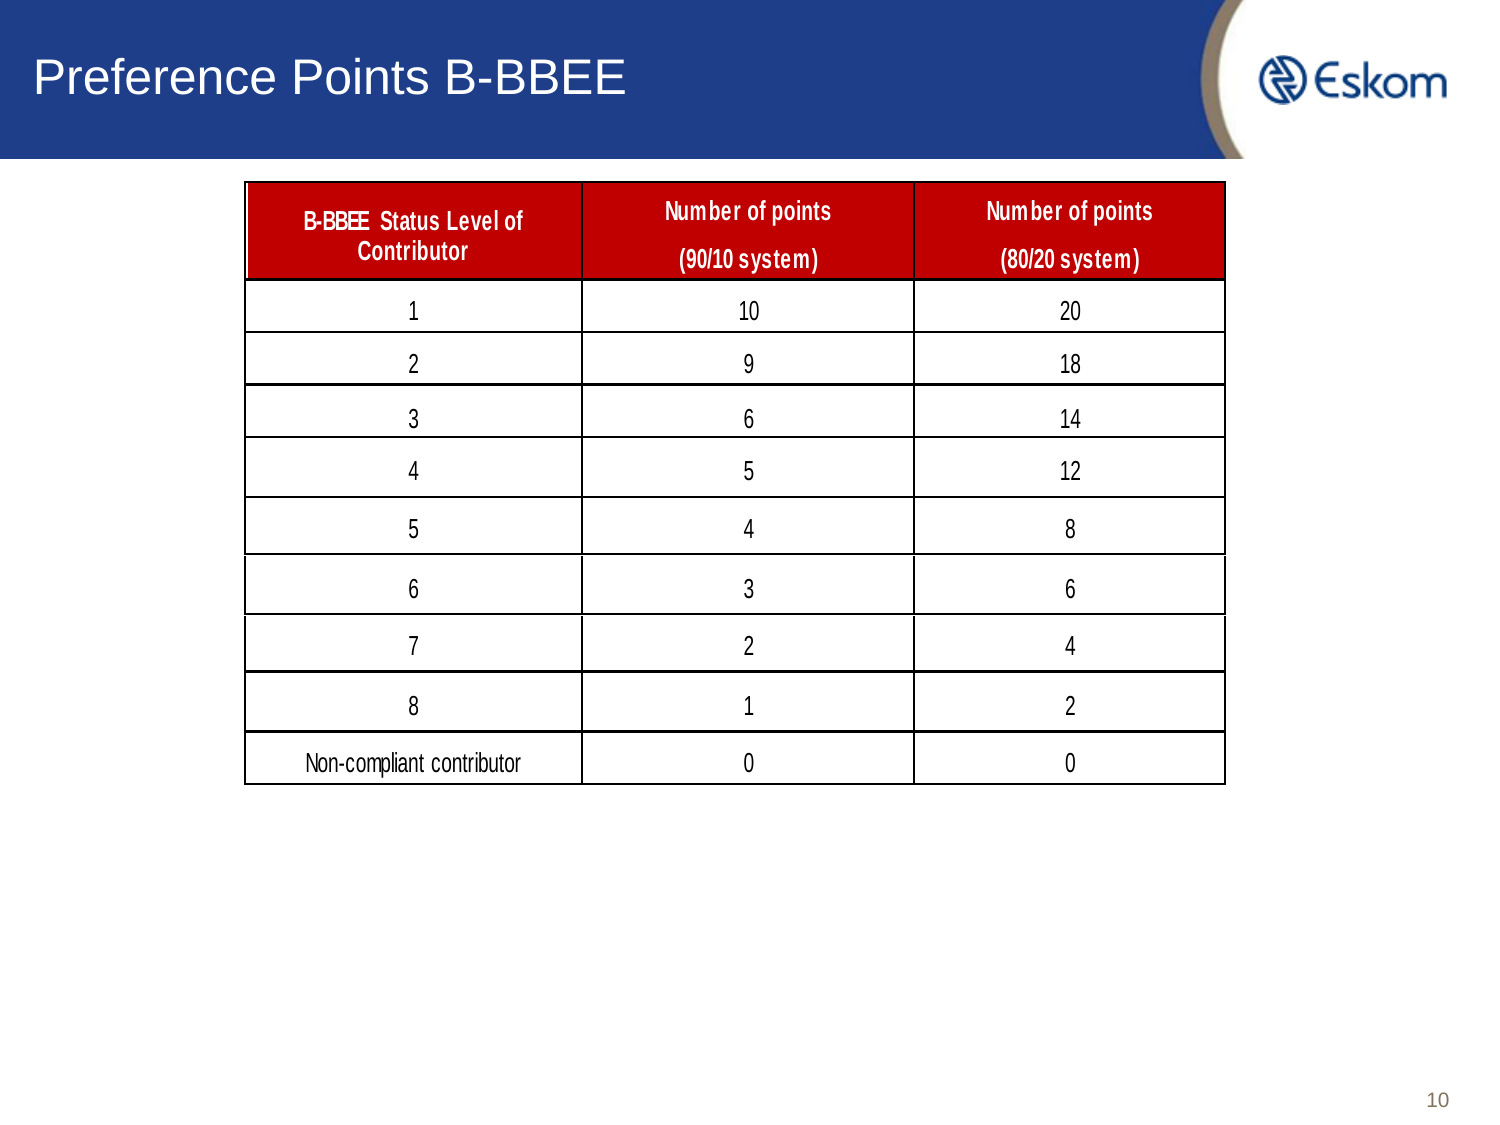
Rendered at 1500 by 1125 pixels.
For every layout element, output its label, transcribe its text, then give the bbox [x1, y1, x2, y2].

picture [1257, 55, 1450, 105]
title Preference Points B-BBEE [32, 53, 1179, 106]
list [147, 180, 1228, 872]
slide_number 10 [1178, 1086, 1450, 1113]
picture [0, 0, 1246, 159]
